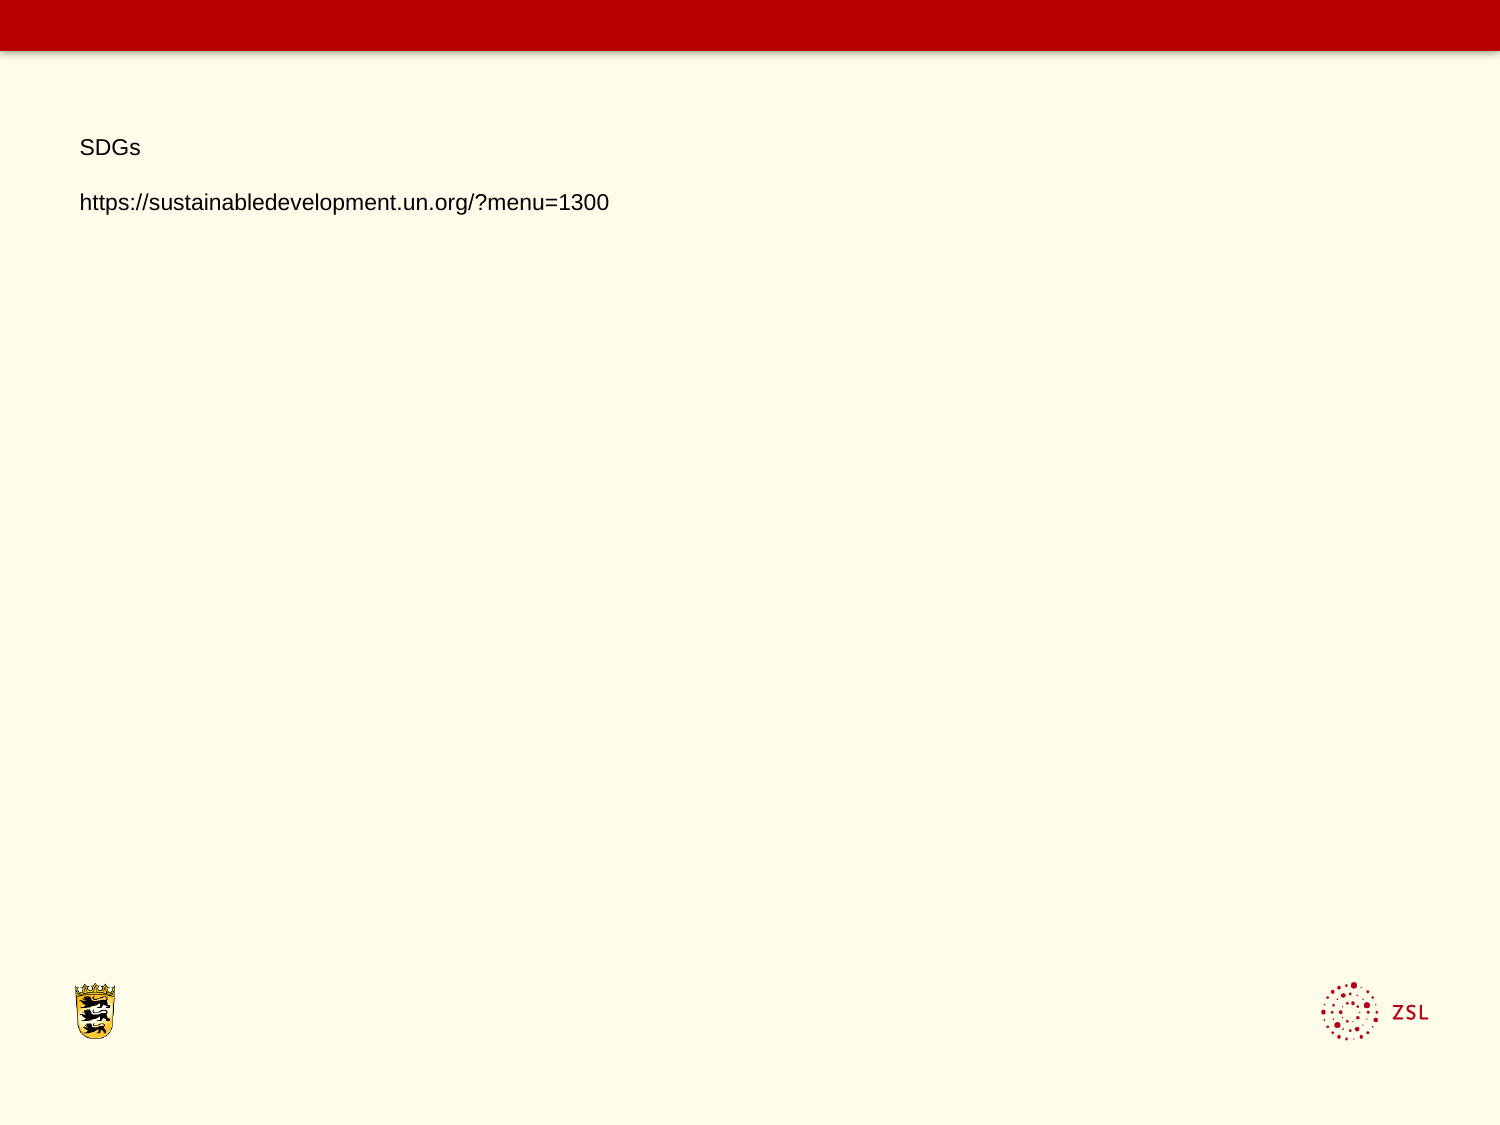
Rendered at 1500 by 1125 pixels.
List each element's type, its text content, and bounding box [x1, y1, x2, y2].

text_box SDGs https://sustainabledevelopment.un.org/?menu=1300 [64, 125, 815, 223]
picture [73, 981, 117, 1041]
picture [1320, 981, 1429, 1041]
